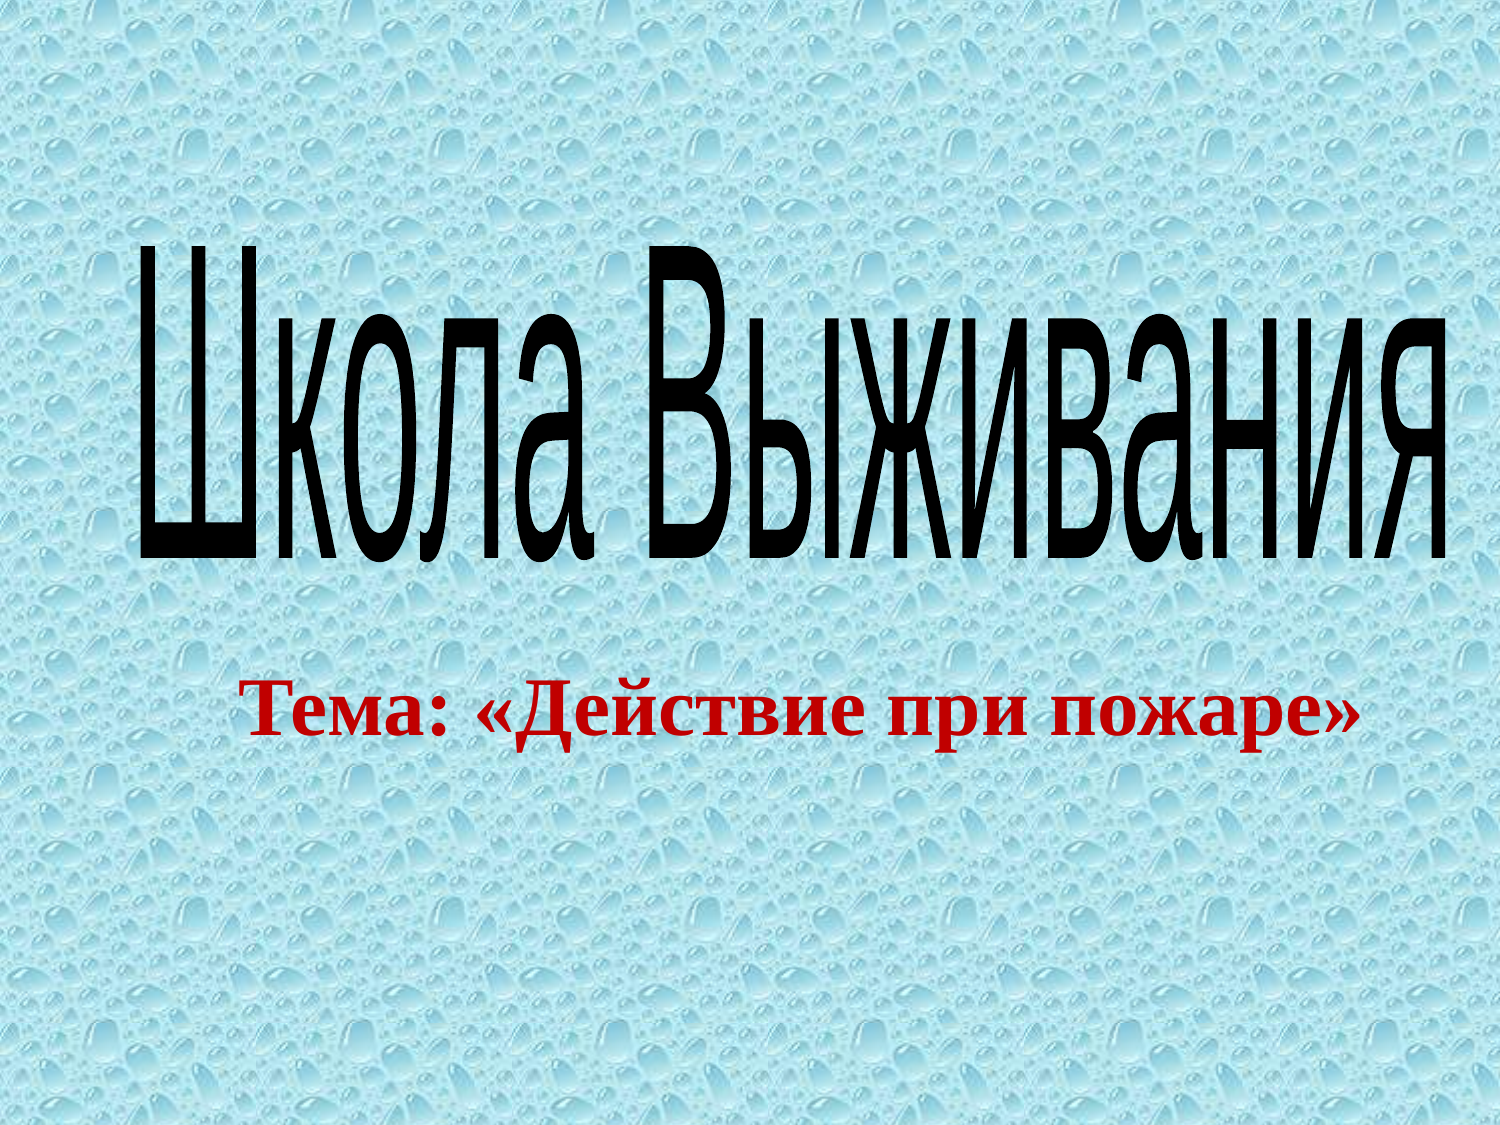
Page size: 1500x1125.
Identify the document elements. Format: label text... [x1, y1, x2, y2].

list Тема: «Действие при пожаре» [163, 644, 1440, 756]
picture [0, 0, 1500, 1125]
